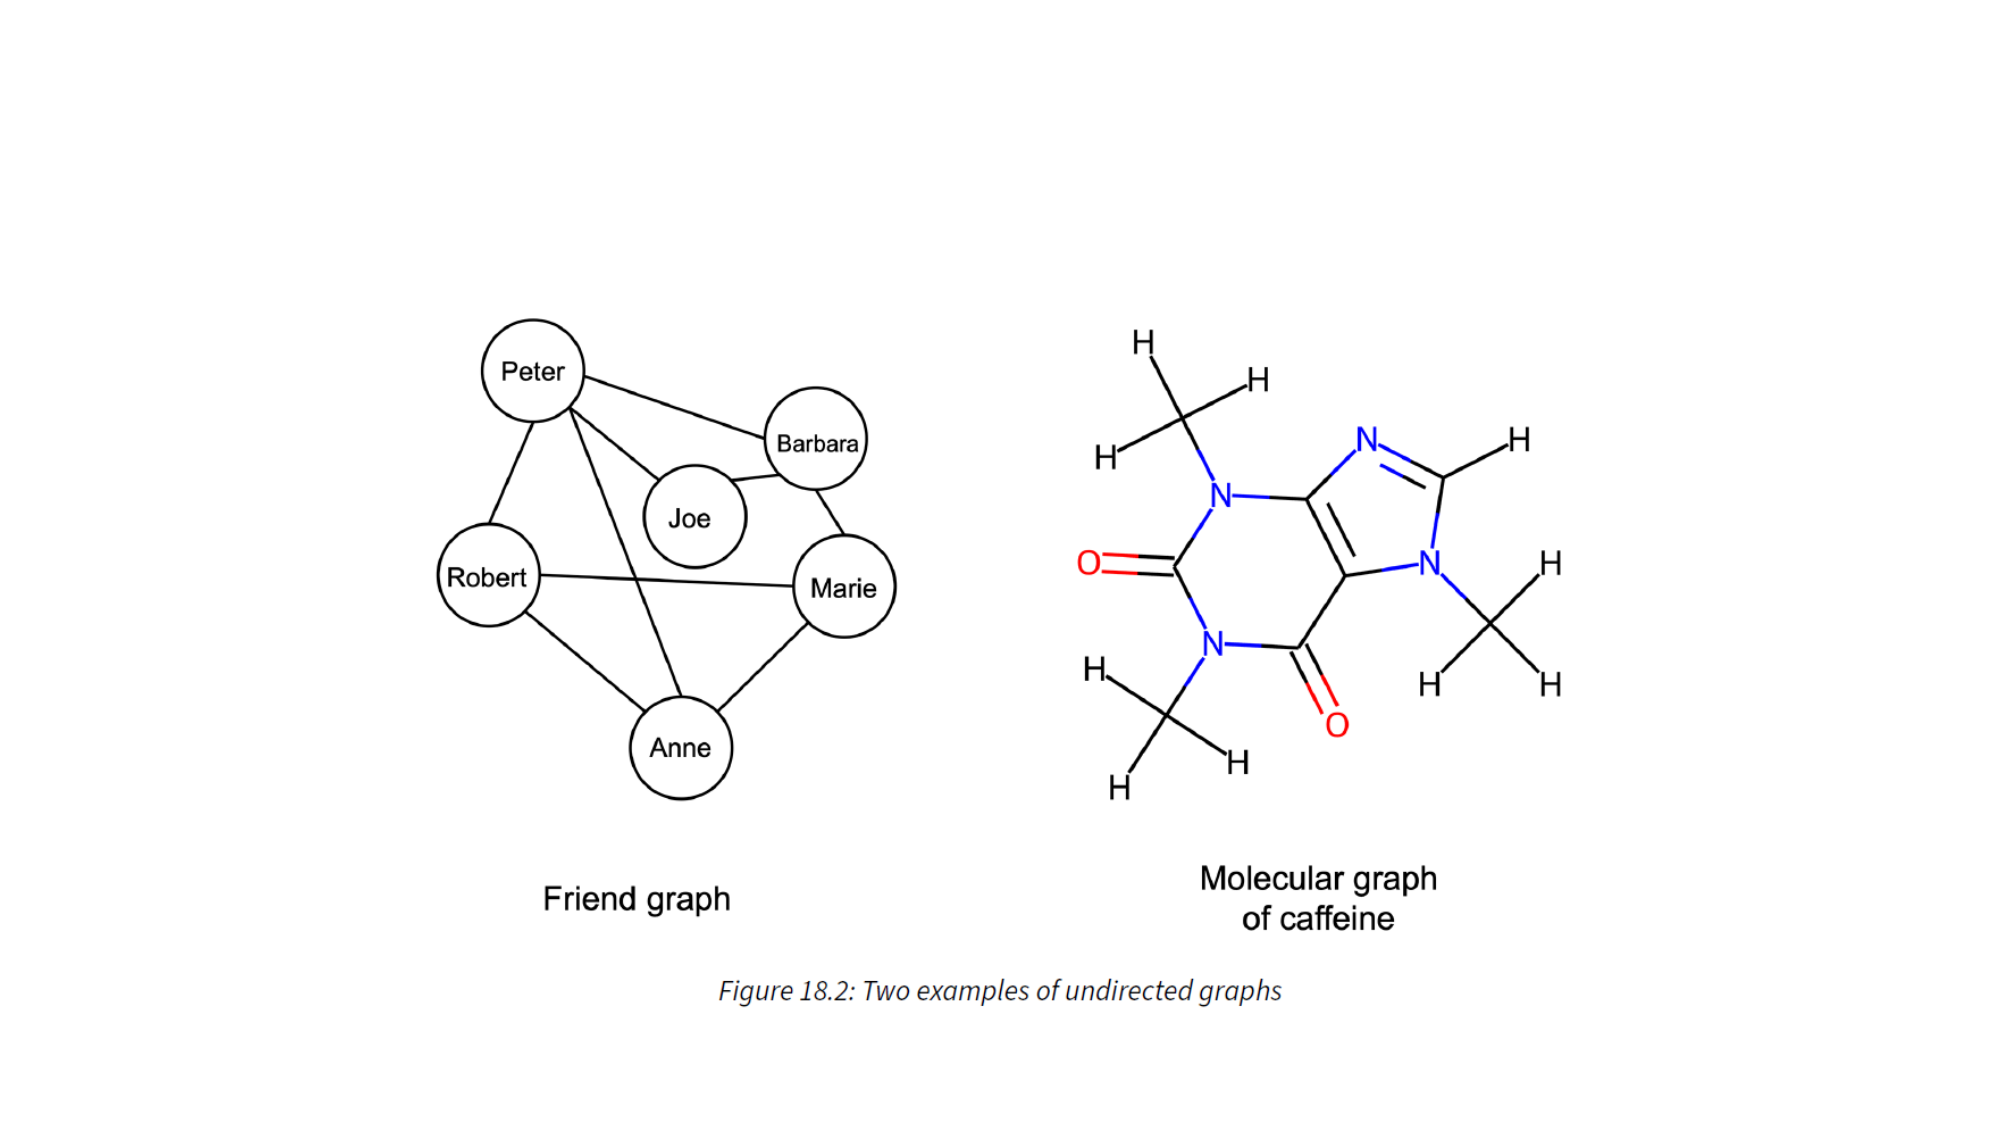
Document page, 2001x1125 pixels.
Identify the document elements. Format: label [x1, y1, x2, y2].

list [422, 299, 1578, 1014]
